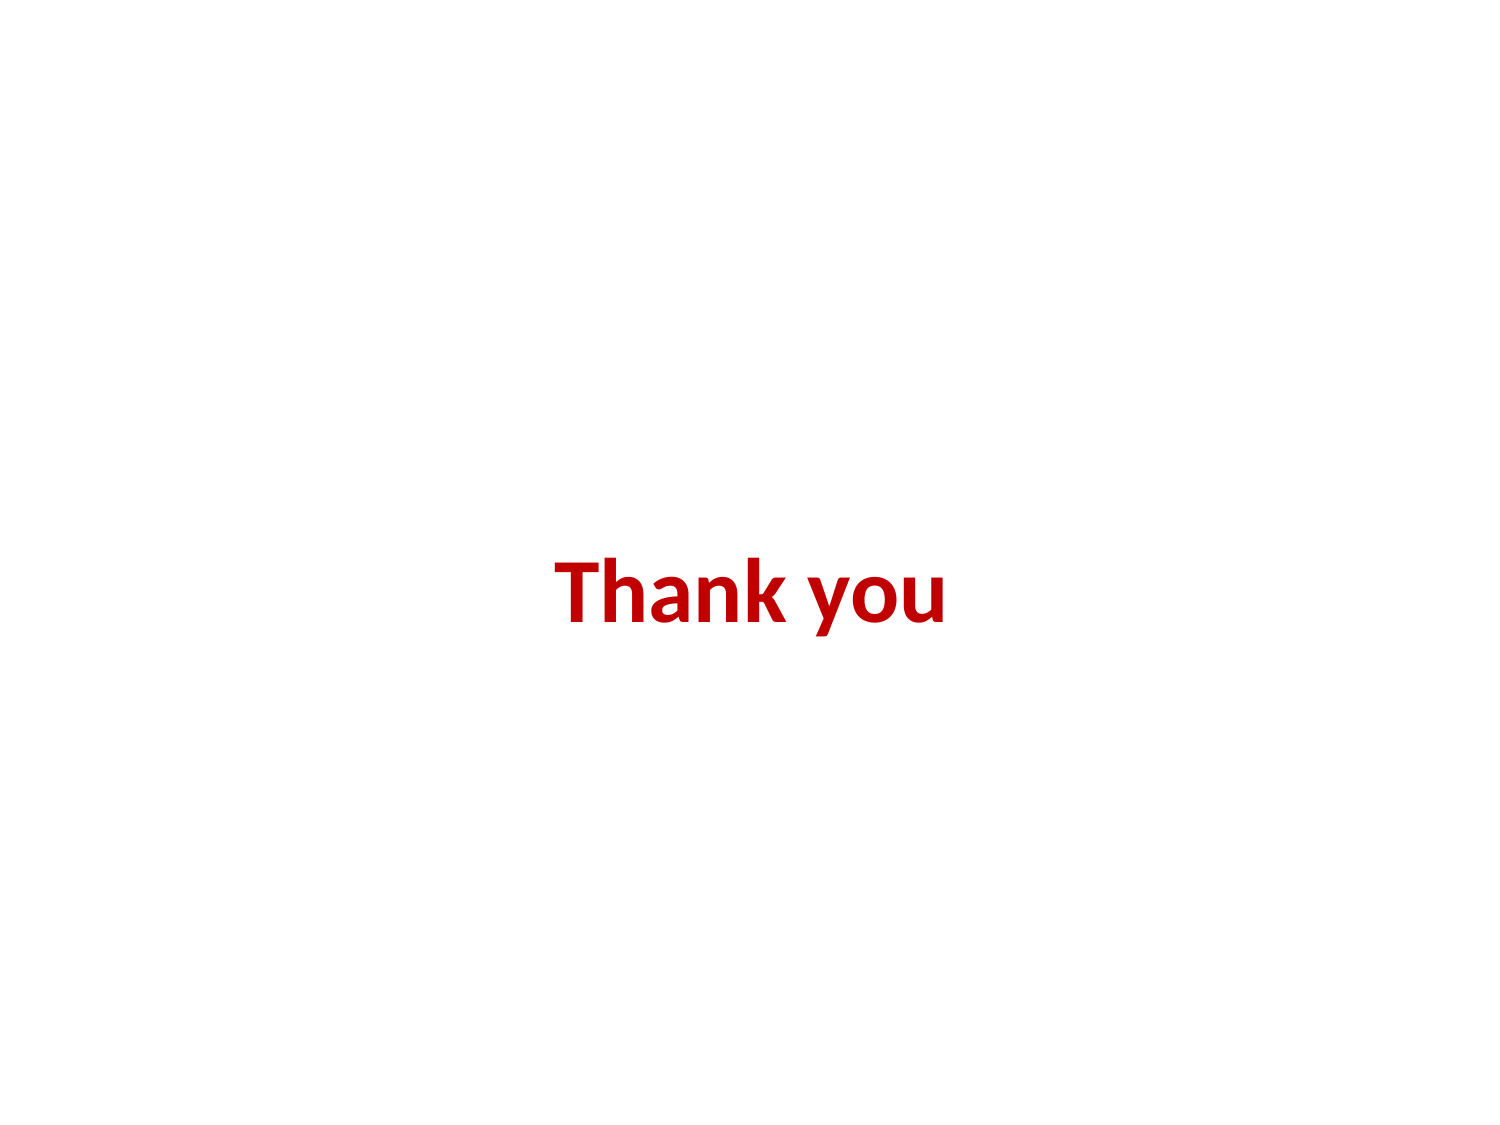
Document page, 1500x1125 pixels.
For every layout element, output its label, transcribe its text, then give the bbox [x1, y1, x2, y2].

title Thank you [76, 491, 1427, 680]
